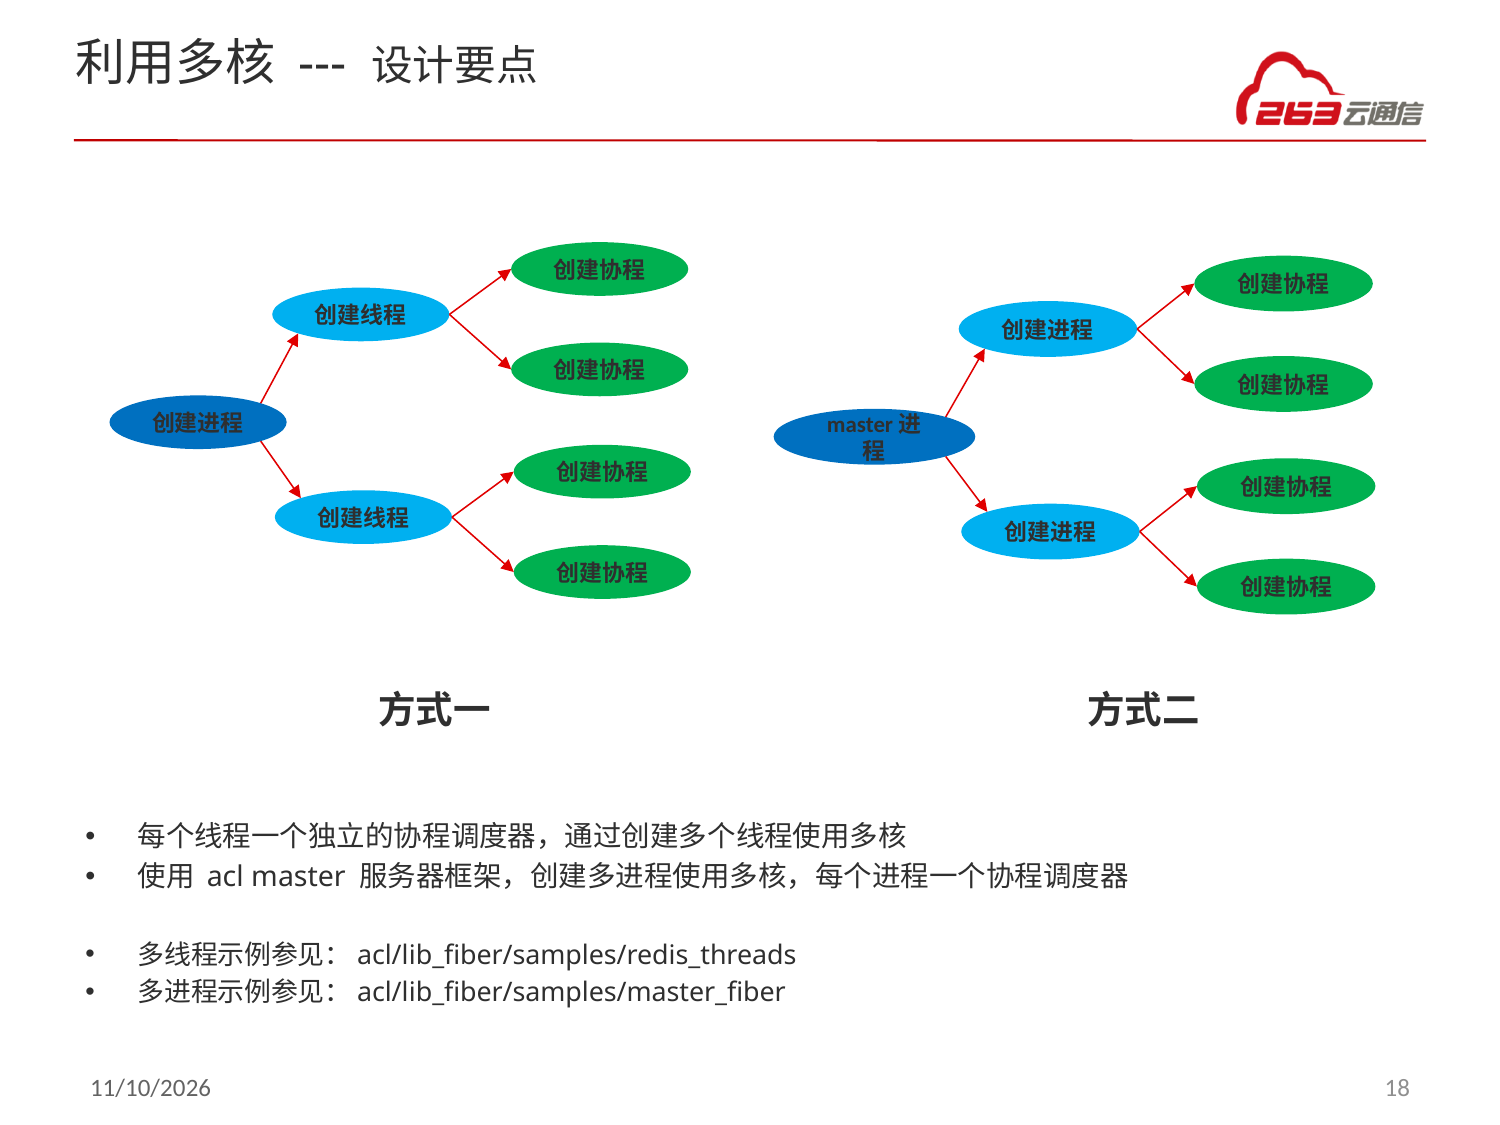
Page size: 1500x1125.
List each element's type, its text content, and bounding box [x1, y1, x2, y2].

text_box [1139, 485, 1198, 531]
text_box 创建协程 [1194, 353, 1375, 414]
text_box 创建进程 [959, 501, 1134, 562]
list 每个线程一个独立的协程调度器，通过创建多个线程使用多核 使用 acl master 服务器框架，创建多进程使用多核，每个进程一个协程调度器 多线程示例参见：acl/lib_fiber/samples/redis_threads 多进程示例参见：acl/lib_fiber/samples/master_fiber [70, 810, 1421, 1016]
text_box 创建协程 [511, 340, 691, 399]
text_box 创建协程 [1195, 456, 1378, 517]
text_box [451, 471, 514, 516]
title 利用多核 --- 设计要点 [75, 30, 1235, 136]
picture [1230, 37, 1430, 141]
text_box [451, 516, 514, 573]
text_box 方式二 [1072, 679, 1265, 739]
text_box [1136, 283, 1195, 328]
text_box 创建进程 [107, 393, 289, 452]
text_box 创建协程 [515, 543, 693, 601]
text_box 创建线程 [270, 285, 444, 344]
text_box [449, 268, 512, 314]
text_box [260, 440, 302, 499]
text_box 创建协程 [511, 442, 693, 501]
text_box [1136, 328, 1195, 385]
text_box 创建线程 [272, 488, 446, 547]
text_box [945, 348, 986, 418]
text_box 创建协程 [509, 240, 691, 298]
text_box 创建协程 [1192, 253, 1375, 314]
text_box 创建协程 [1197, 556, 1378, 617]
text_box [260, 333, 299, 404]
text_box 方式一 [363, 679, 555, 739]
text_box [449, 314, 512, 370]
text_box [1139, 531, 1198, 587]
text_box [945, 456, 988, 512]
text_box master进程 [771, 406, 978, 467]
text_box 创建进程 [956, 298, 1131, 359]
